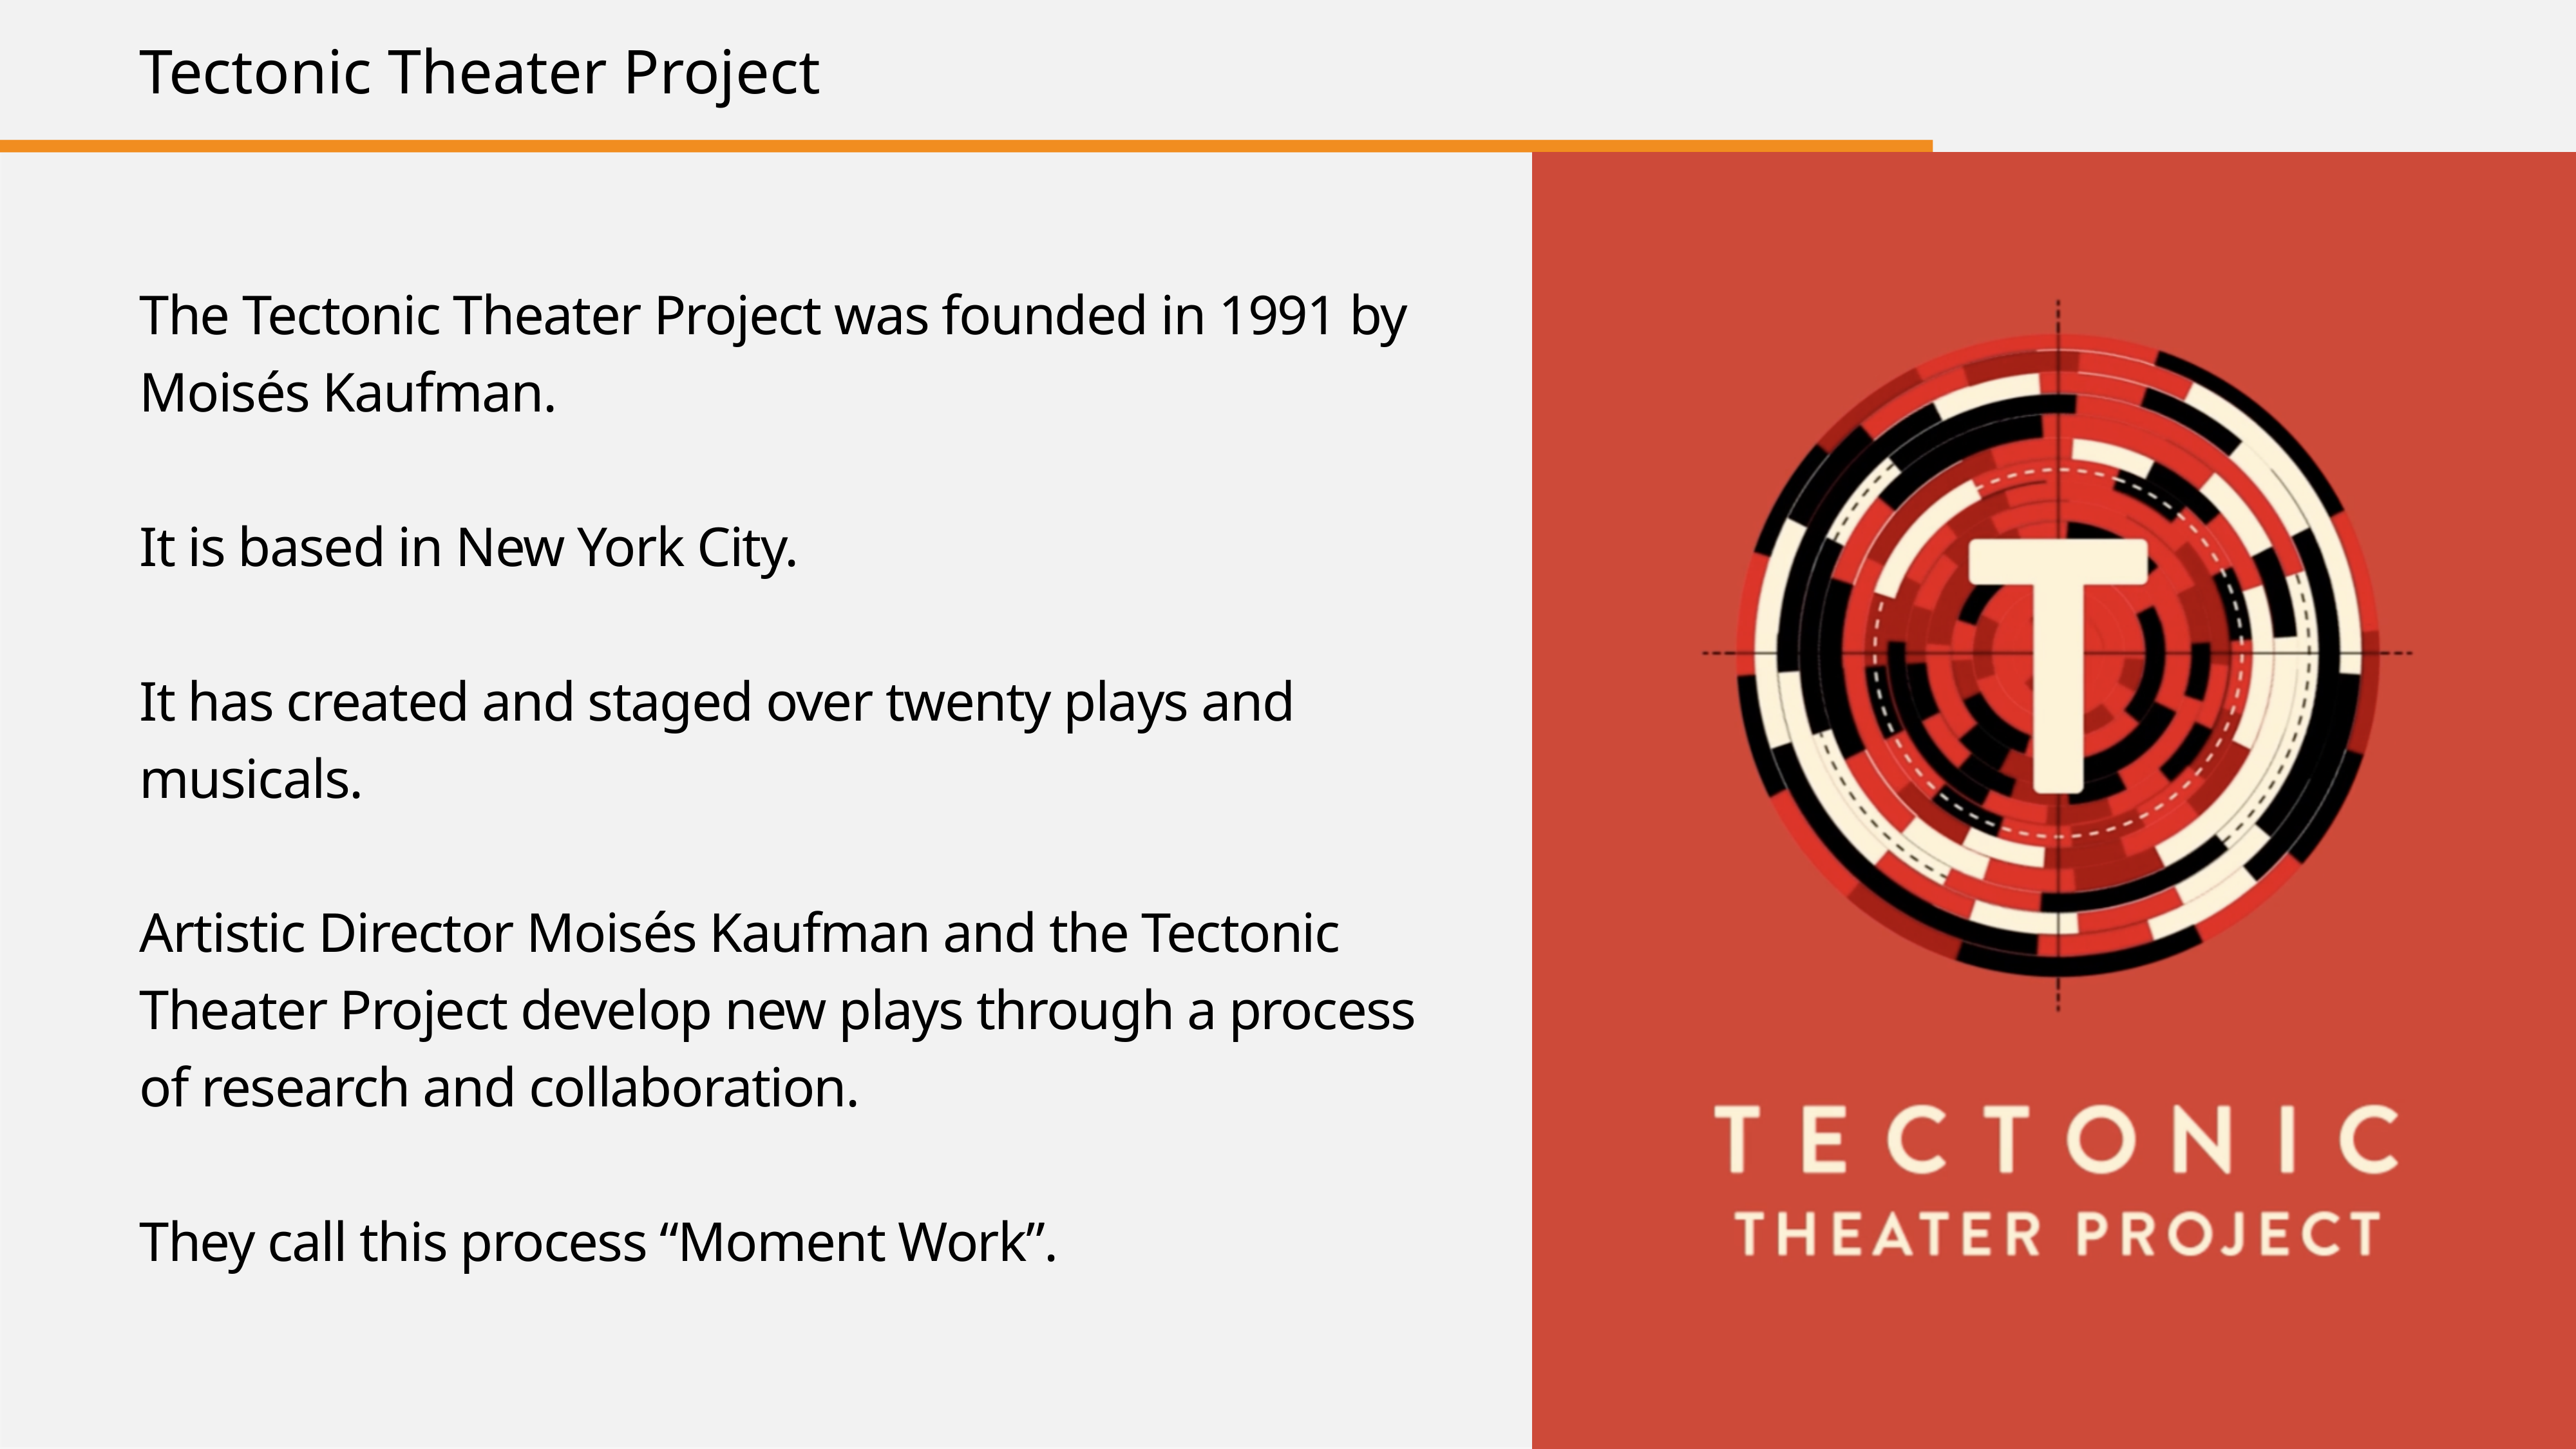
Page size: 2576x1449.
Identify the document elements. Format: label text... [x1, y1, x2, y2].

picture [0, 0, 2576, 1449]
text_box Tectonic Theater Project [135, 28, 1388, 132]
text_box The Tectonic Theater Project was founded in 1991 by Moisés Kaufman. It is based in New York City. It has created and staged over twenty plays and musicals. Artistic Director Moisés Kaufman and the Tectonic Theater Project develop new plays through a process of research and collaboration. They call this process “Moment Work”. [134, 263, 1441, 1341]
